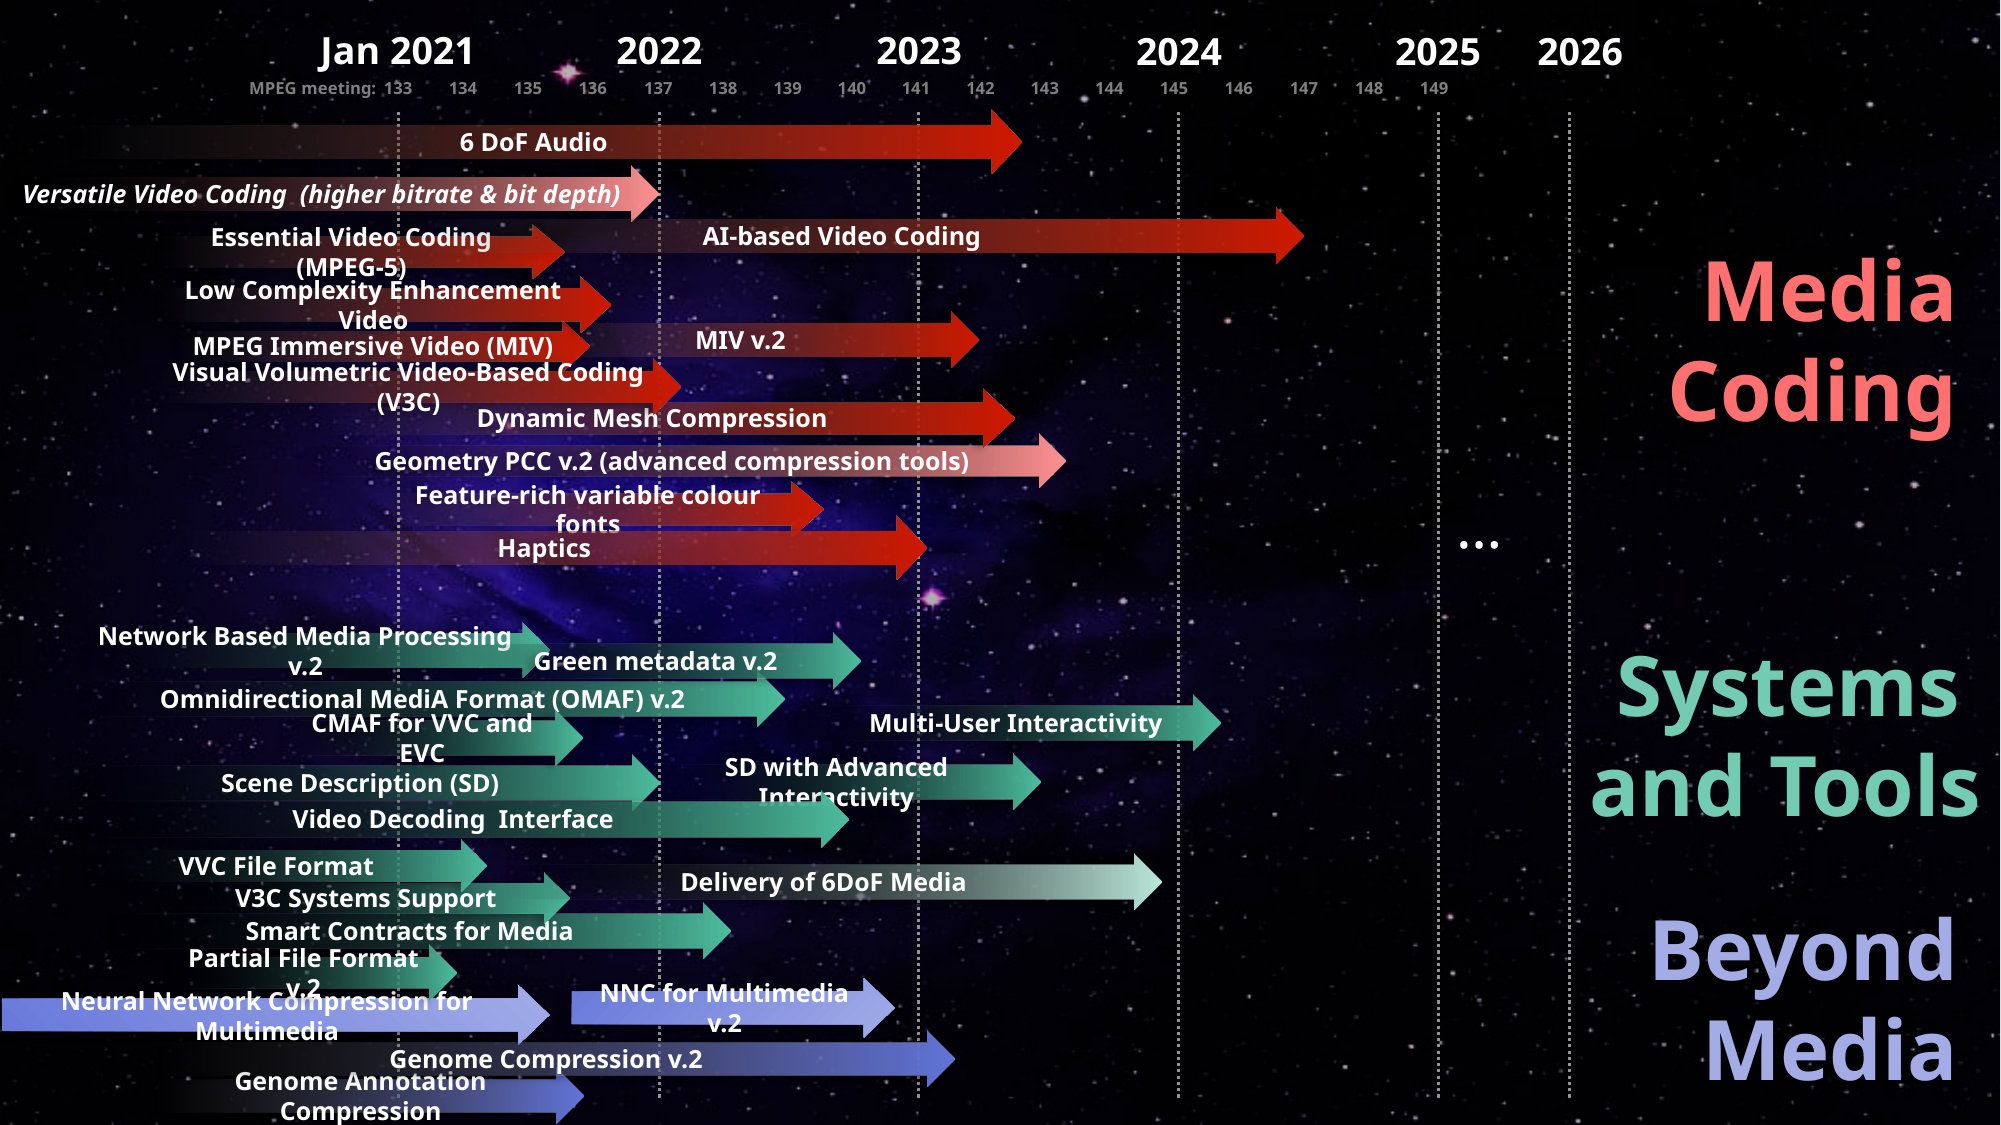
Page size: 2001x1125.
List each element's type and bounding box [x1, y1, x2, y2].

picture [0, 0, 2001, 1125]
text_box [242, 20, 1632, 109]
text_box [1, 109, 1995, 1124]
